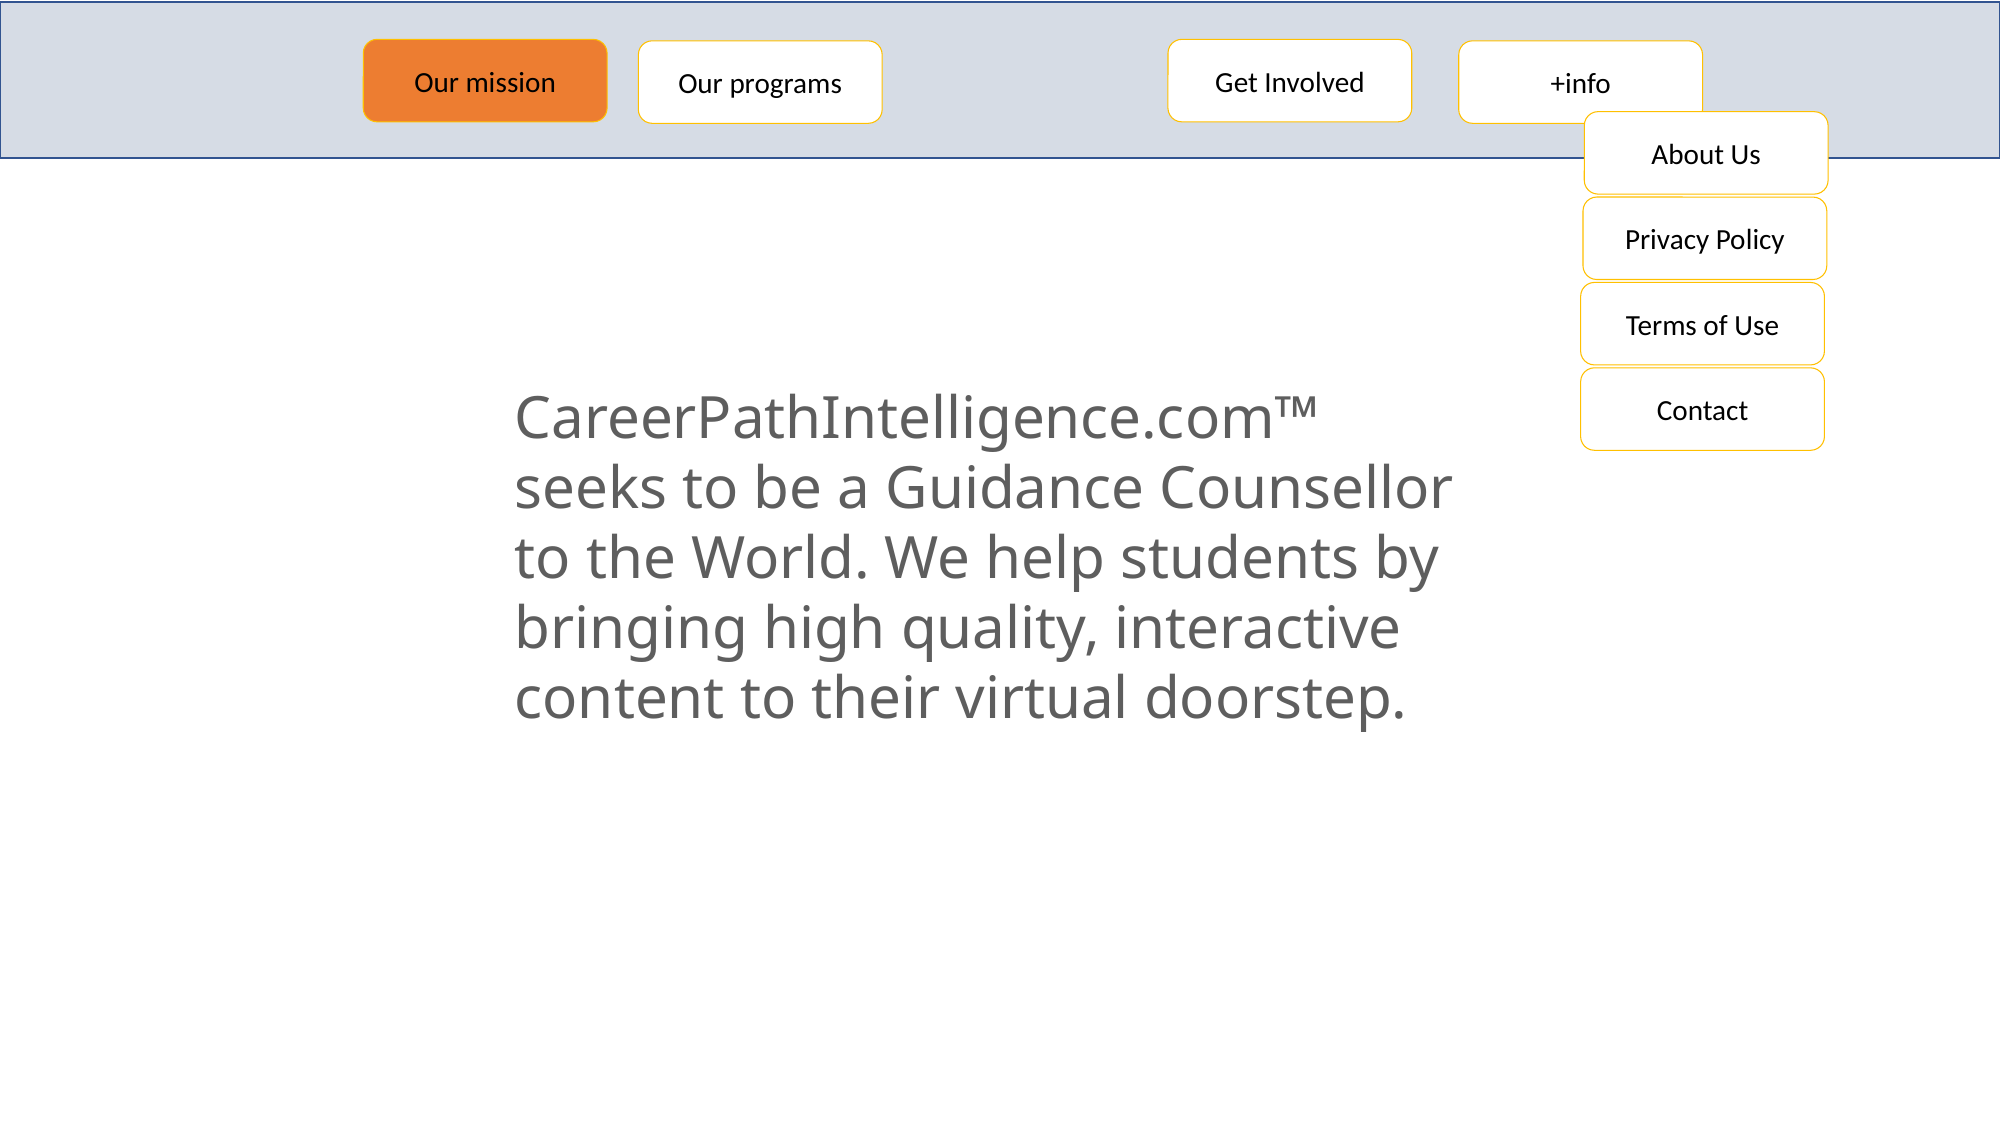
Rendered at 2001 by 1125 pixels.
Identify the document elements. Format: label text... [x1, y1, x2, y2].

text_box +info [1458, 40, 1704, 124]
text_box [0, 1, 2000, 159]
text_box Our programs [637, 40, 883, 124]
text_box CareerPathIntelligence.com™️ seeks to be a Guidance Counsellor to the World. We help students by bringing high quality, interactive content to their virtual doorstep. [500, 372, 1500, 808]
text_box Terms of Use [1580, 281, 1825, 366]
text_box Our mission [362, 38, 608, 123]
text_box Privacy Policy [1582, 196, 1828, 281]
text_box Get Involved [1167, 38, 1413, 123]
text_box Contact [1580, 367, 1825, 451]
text_box About Us [1583, 111, 1829, 195]
